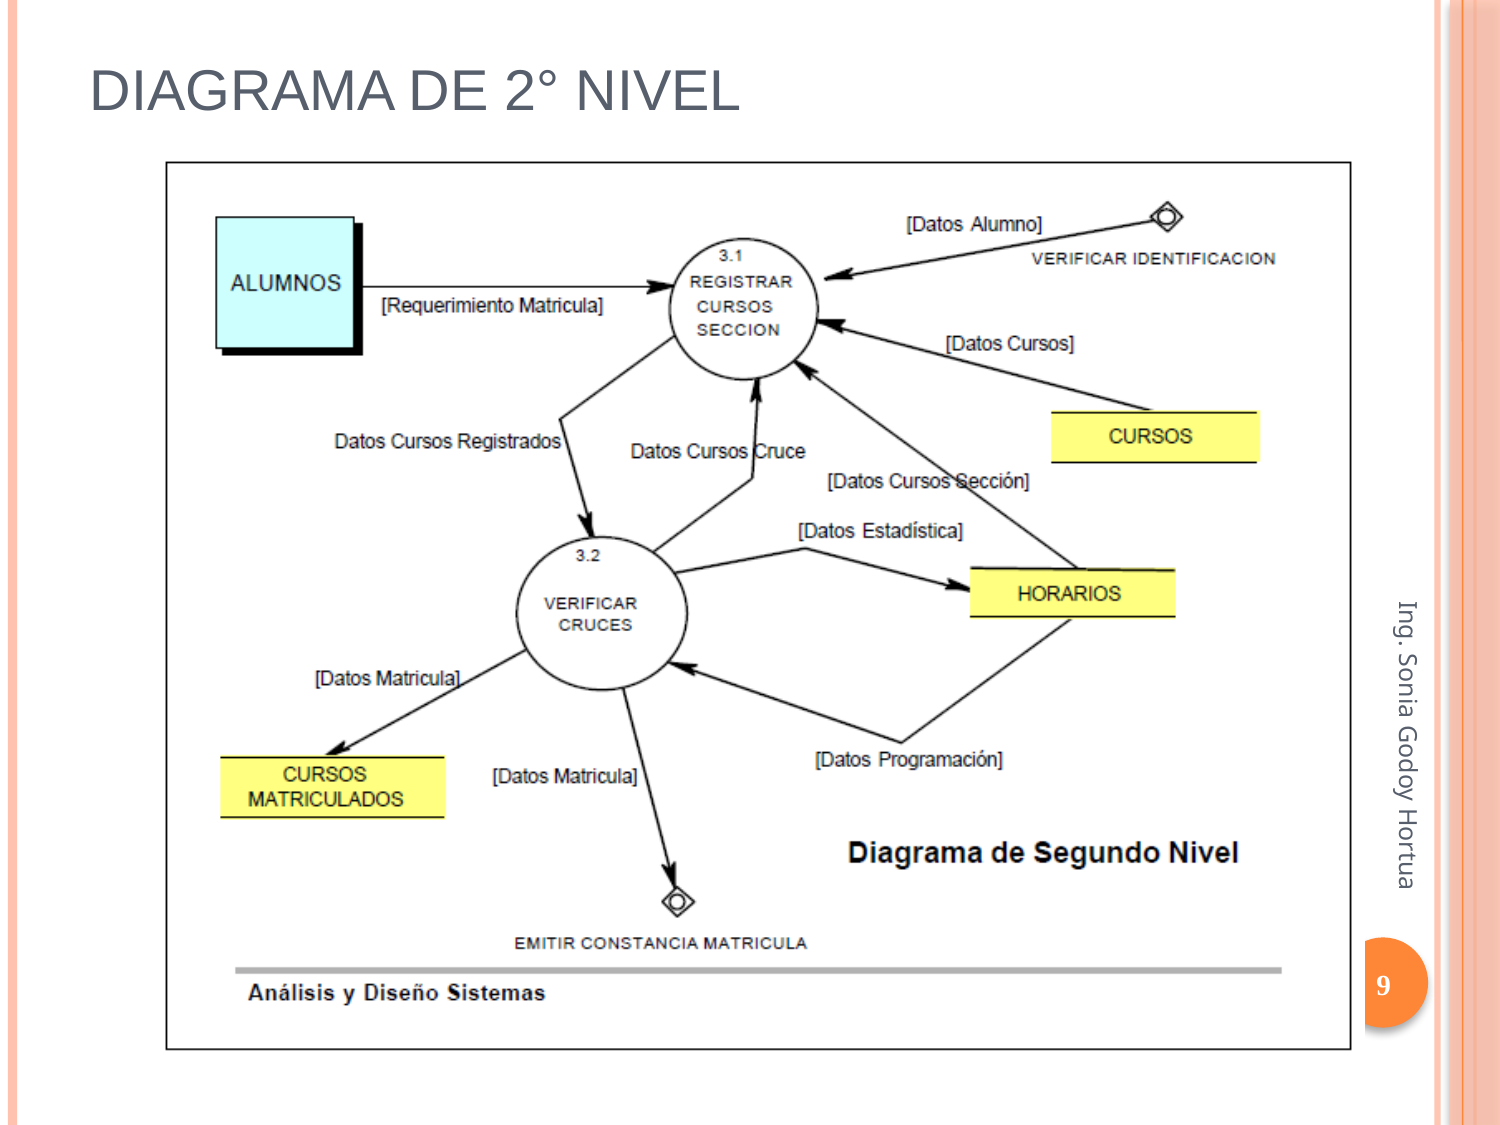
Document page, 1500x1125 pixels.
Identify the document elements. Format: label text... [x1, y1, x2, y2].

title DIAGRAMA DE 2° NIVEL [75, 45, 1300, 129]
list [156, 152, 1365, 1063]
slide_number 9 [1370, 940, 1434, 1026]
footer Ing. Sonia Godoy Hortua [1379, 380, 1440, 906]
